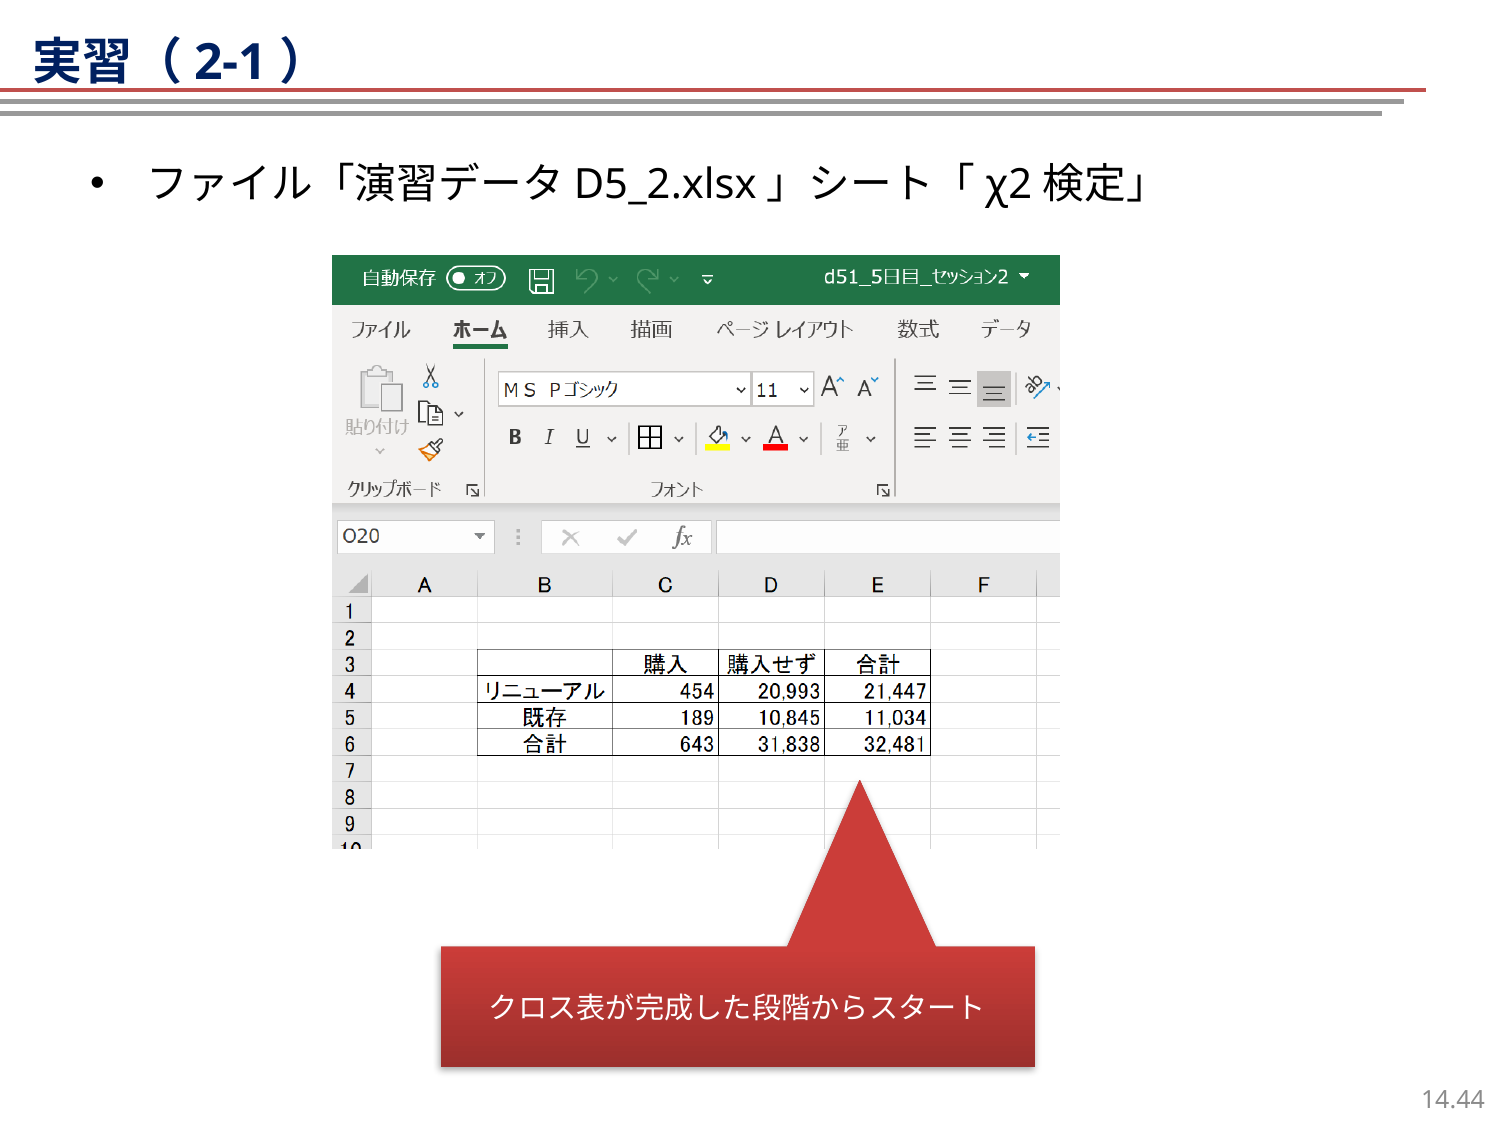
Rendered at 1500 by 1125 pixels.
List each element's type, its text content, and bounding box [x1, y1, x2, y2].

text_box クロス表が完成した段階からスタート [440, 892, 1035, 1068]
text_box 実習（2-1） [17, 21, 1459, 151]
picture [331, 255, 1060, 850]
list ファイル「演習データD5_2.xlsx」シート「χ2検定」 [75, 151, 1425, 892]
slide_number 43 [1381, 1065, 1500, 1125]
